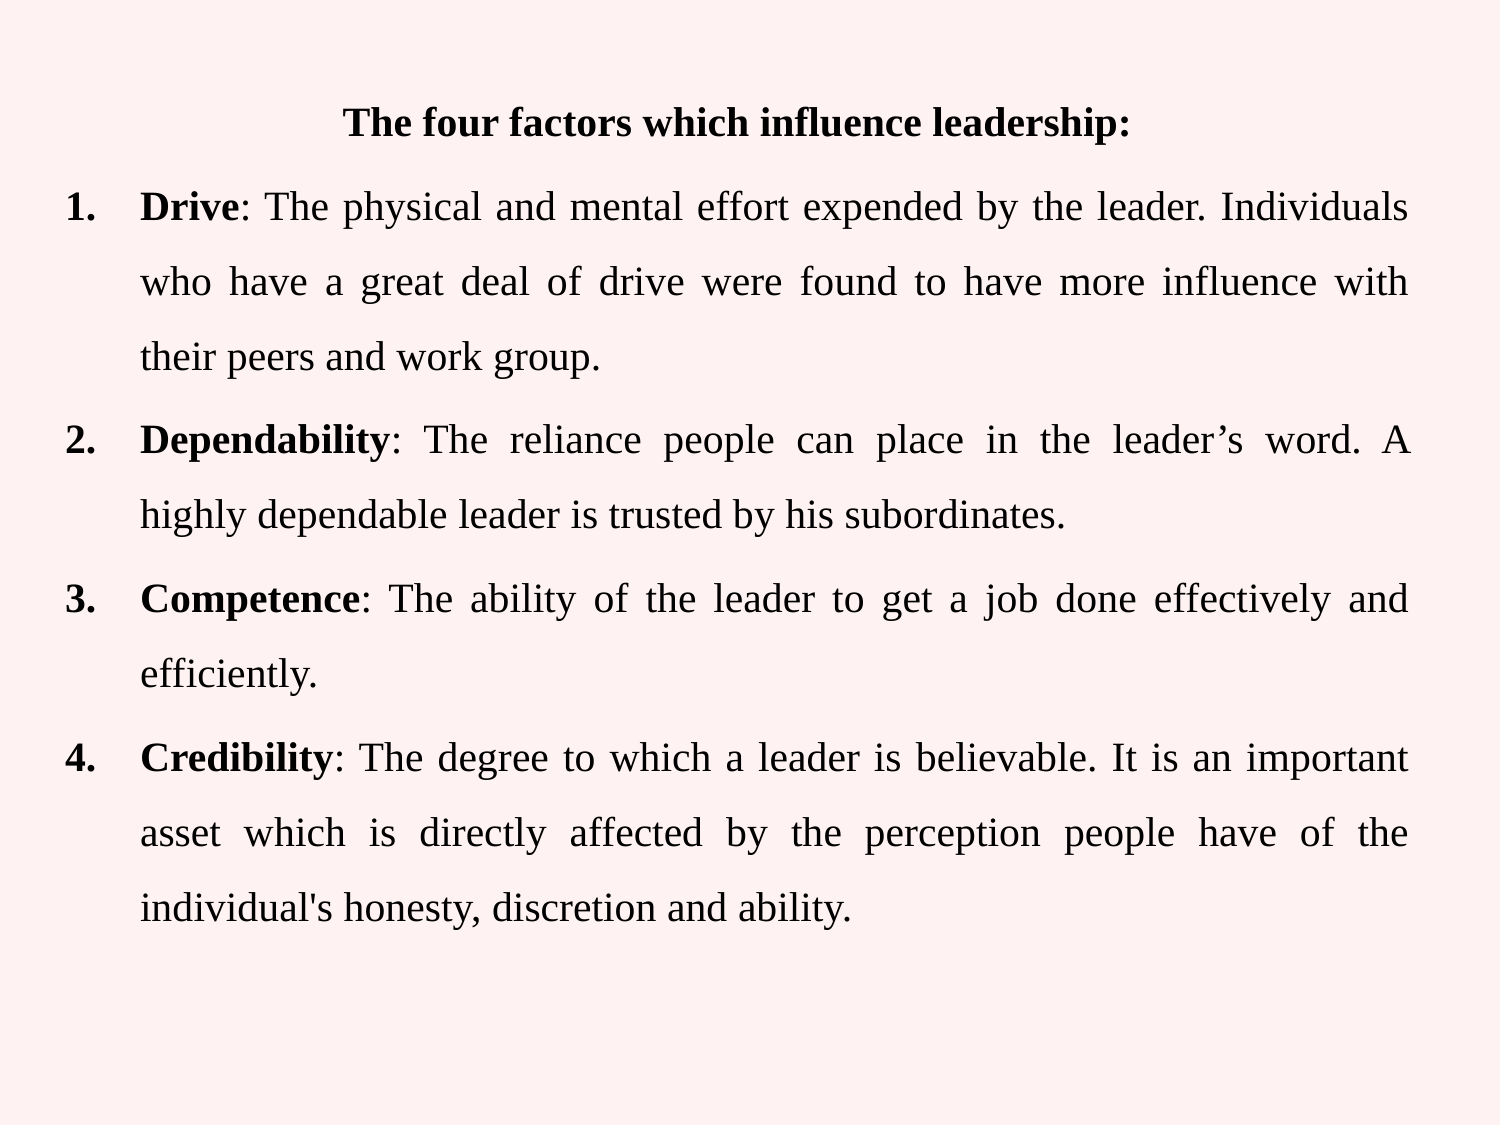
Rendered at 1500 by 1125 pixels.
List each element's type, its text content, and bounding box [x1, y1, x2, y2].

list The four factors which influence leadership: Drive: The physical and mental effort expended by the leader. Individuals who have a great deal of drive were found to have more influence with their peers and work group. Dependability: The reliance people can place in the leader’s word. A highly dependable leader is trusted by his subordinates. Competence: The ability of the leader to get a job done effectively and efficiently. Credibility: The degree to which a leader is believable. It is an important asset which is directly affected by the perception people have of the individual's honesty, discretion and ability. [50, 87, 1425, 1013]
